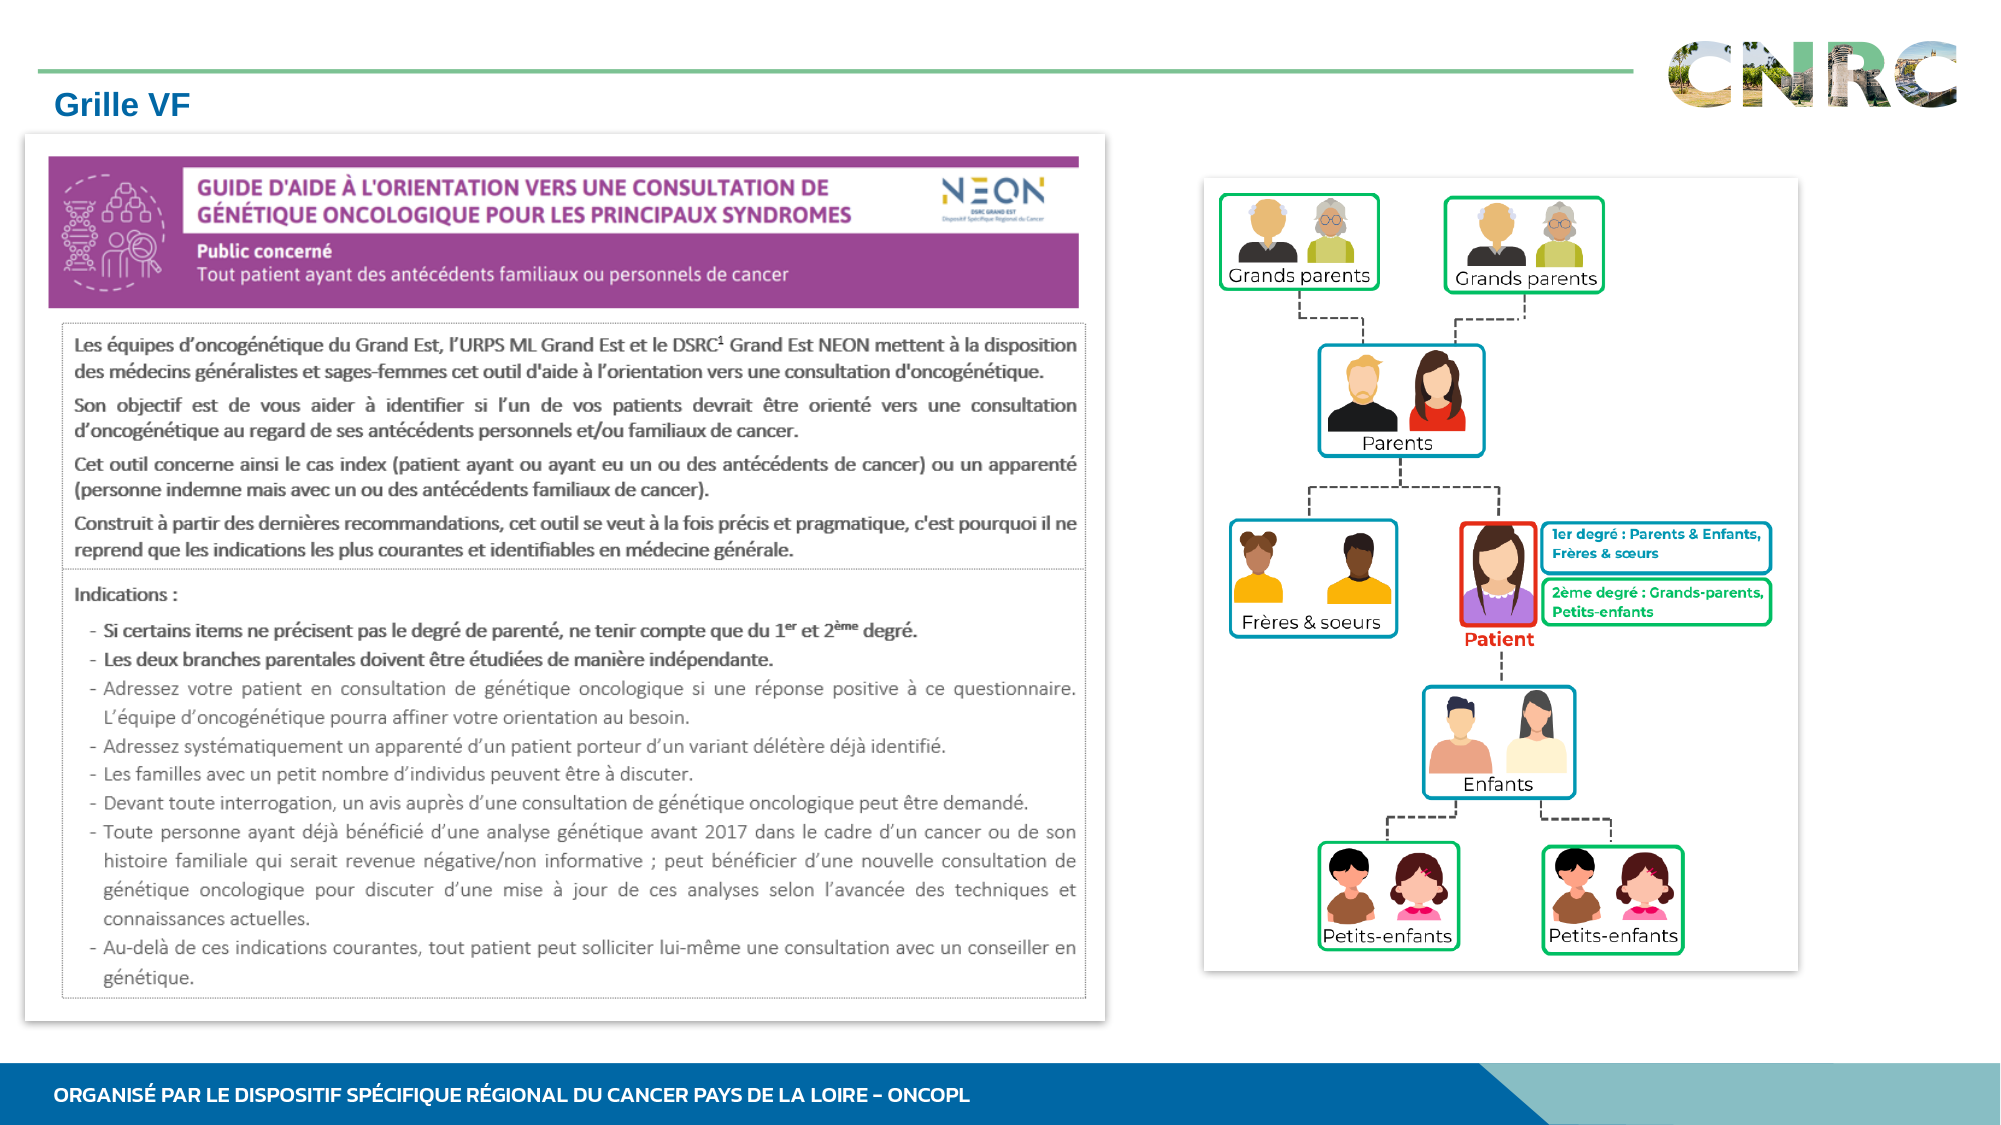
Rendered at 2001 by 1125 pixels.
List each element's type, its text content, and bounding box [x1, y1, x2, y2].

picture [0, 0, 2001, 1125]
title Grille VF [39, 17, 1765, 193]
